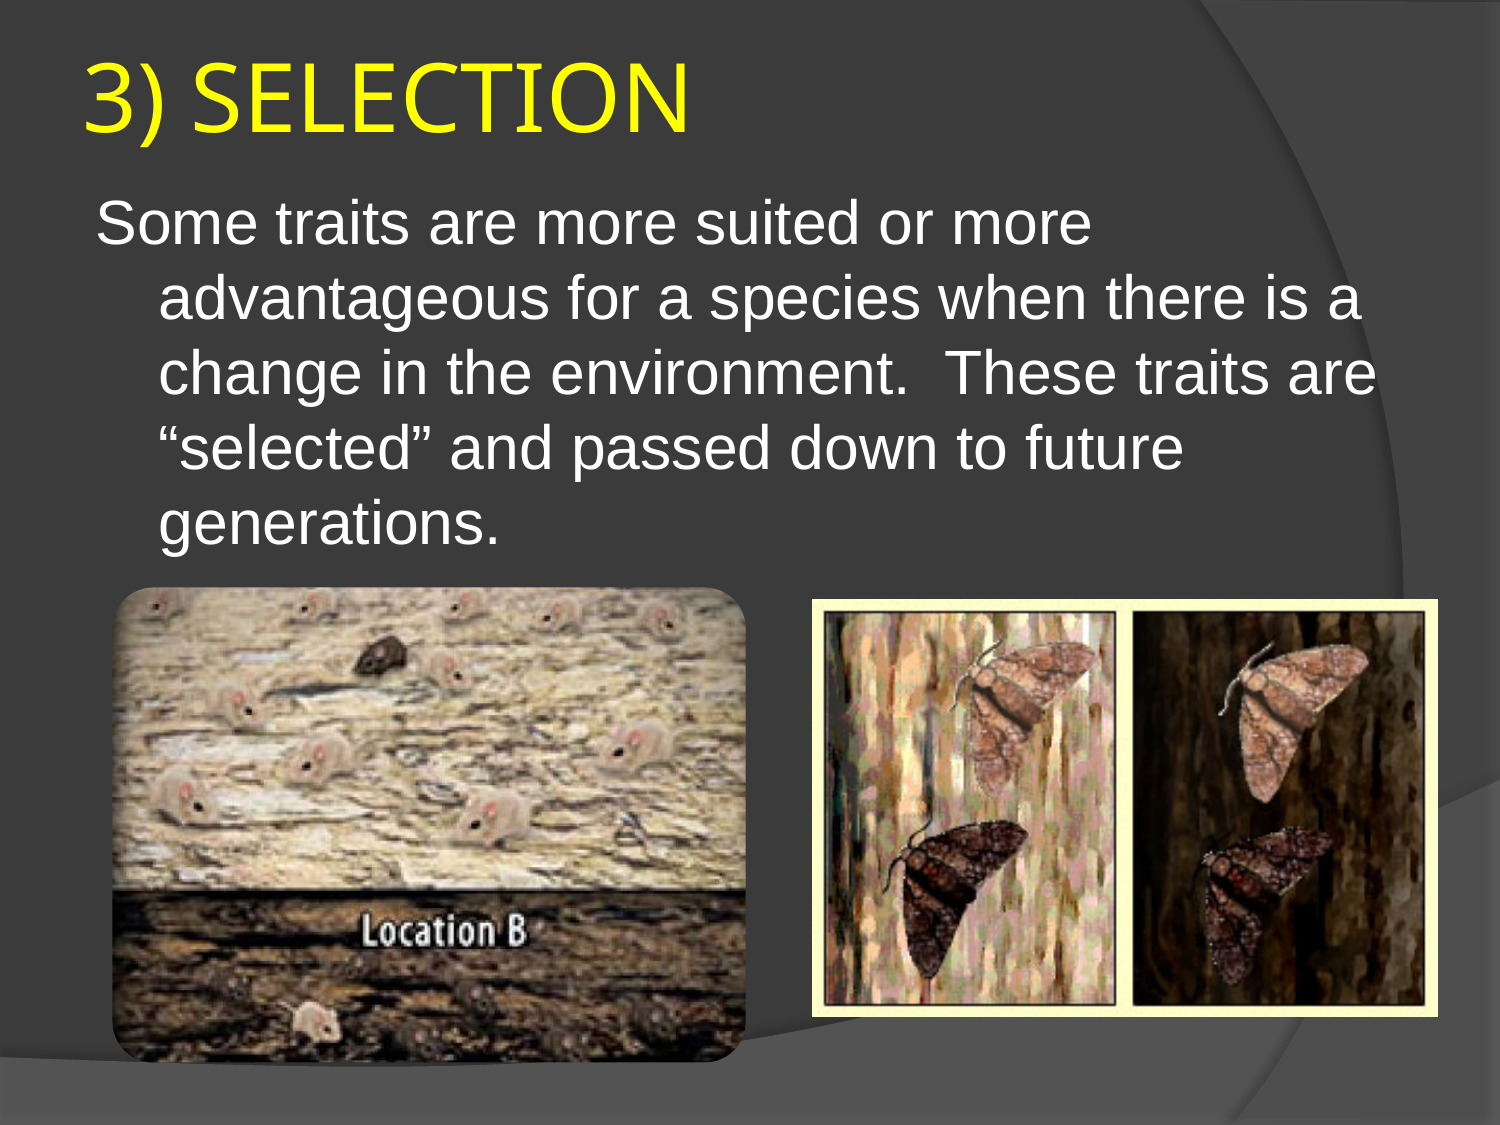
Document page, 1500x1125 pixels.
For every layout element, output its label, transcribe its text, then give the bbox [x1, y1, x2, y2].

list Some traits are more suited or more advantageous for a species when there is a change in the environment. These traits are “selected” and passed down to future generations. [75, 174, 1438, 918]
title 3) SELECTION [75, 0, 1300, 174]
picture [812, 599, 1438, 1017]
picture [112, 587, 746, 1063]
